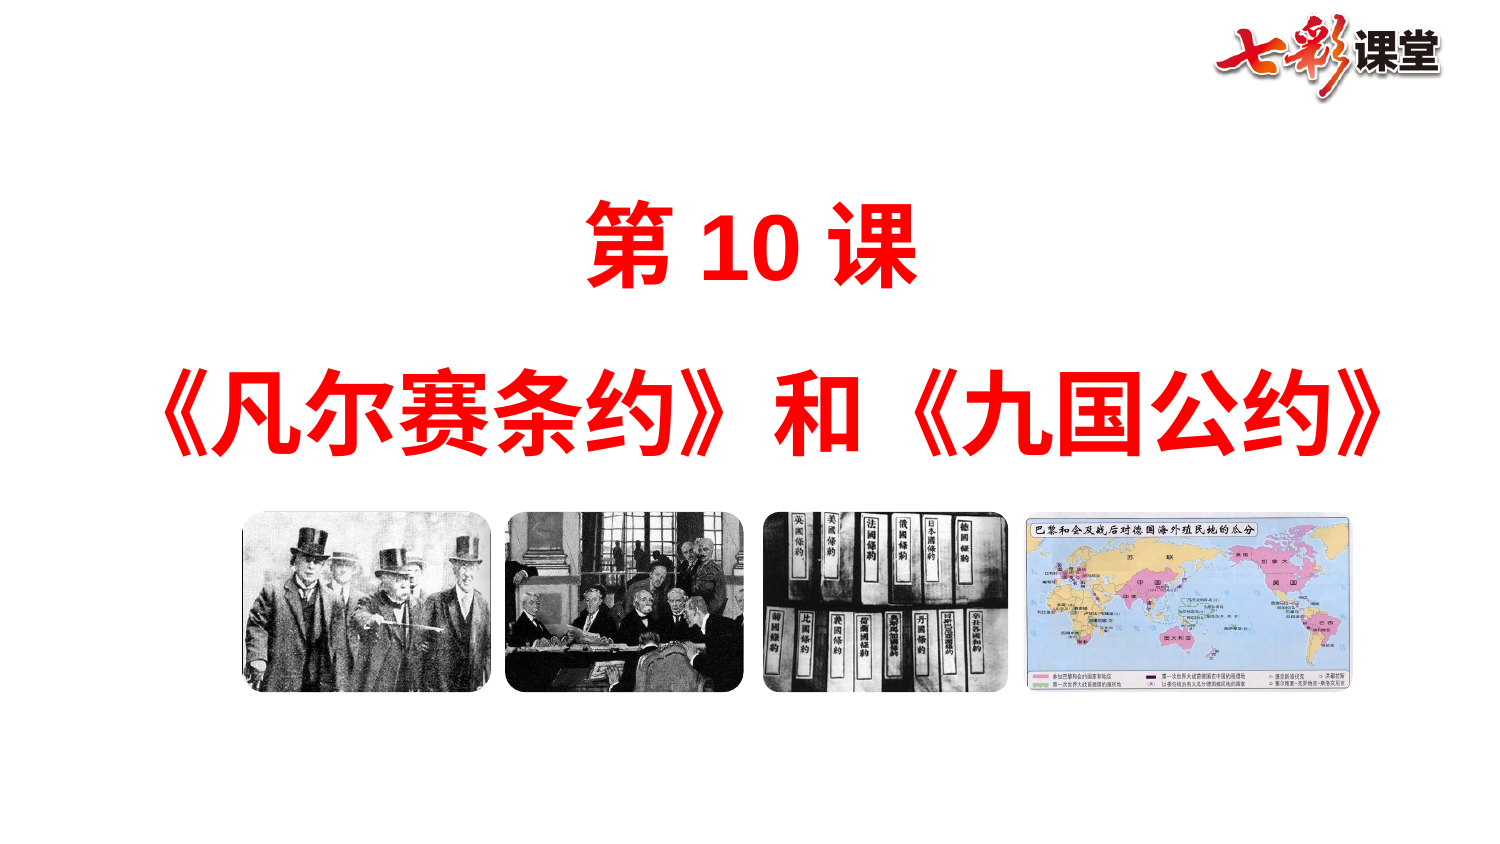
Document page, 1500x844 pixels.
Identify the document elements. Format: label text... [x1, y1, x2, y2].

text_box 第10课 《凡尔赛条约》和《九国公约》 [99, 124, 1445, 474]
picture [1210, 8, 1447, 104]
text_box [241, 511, 1354, 693]
